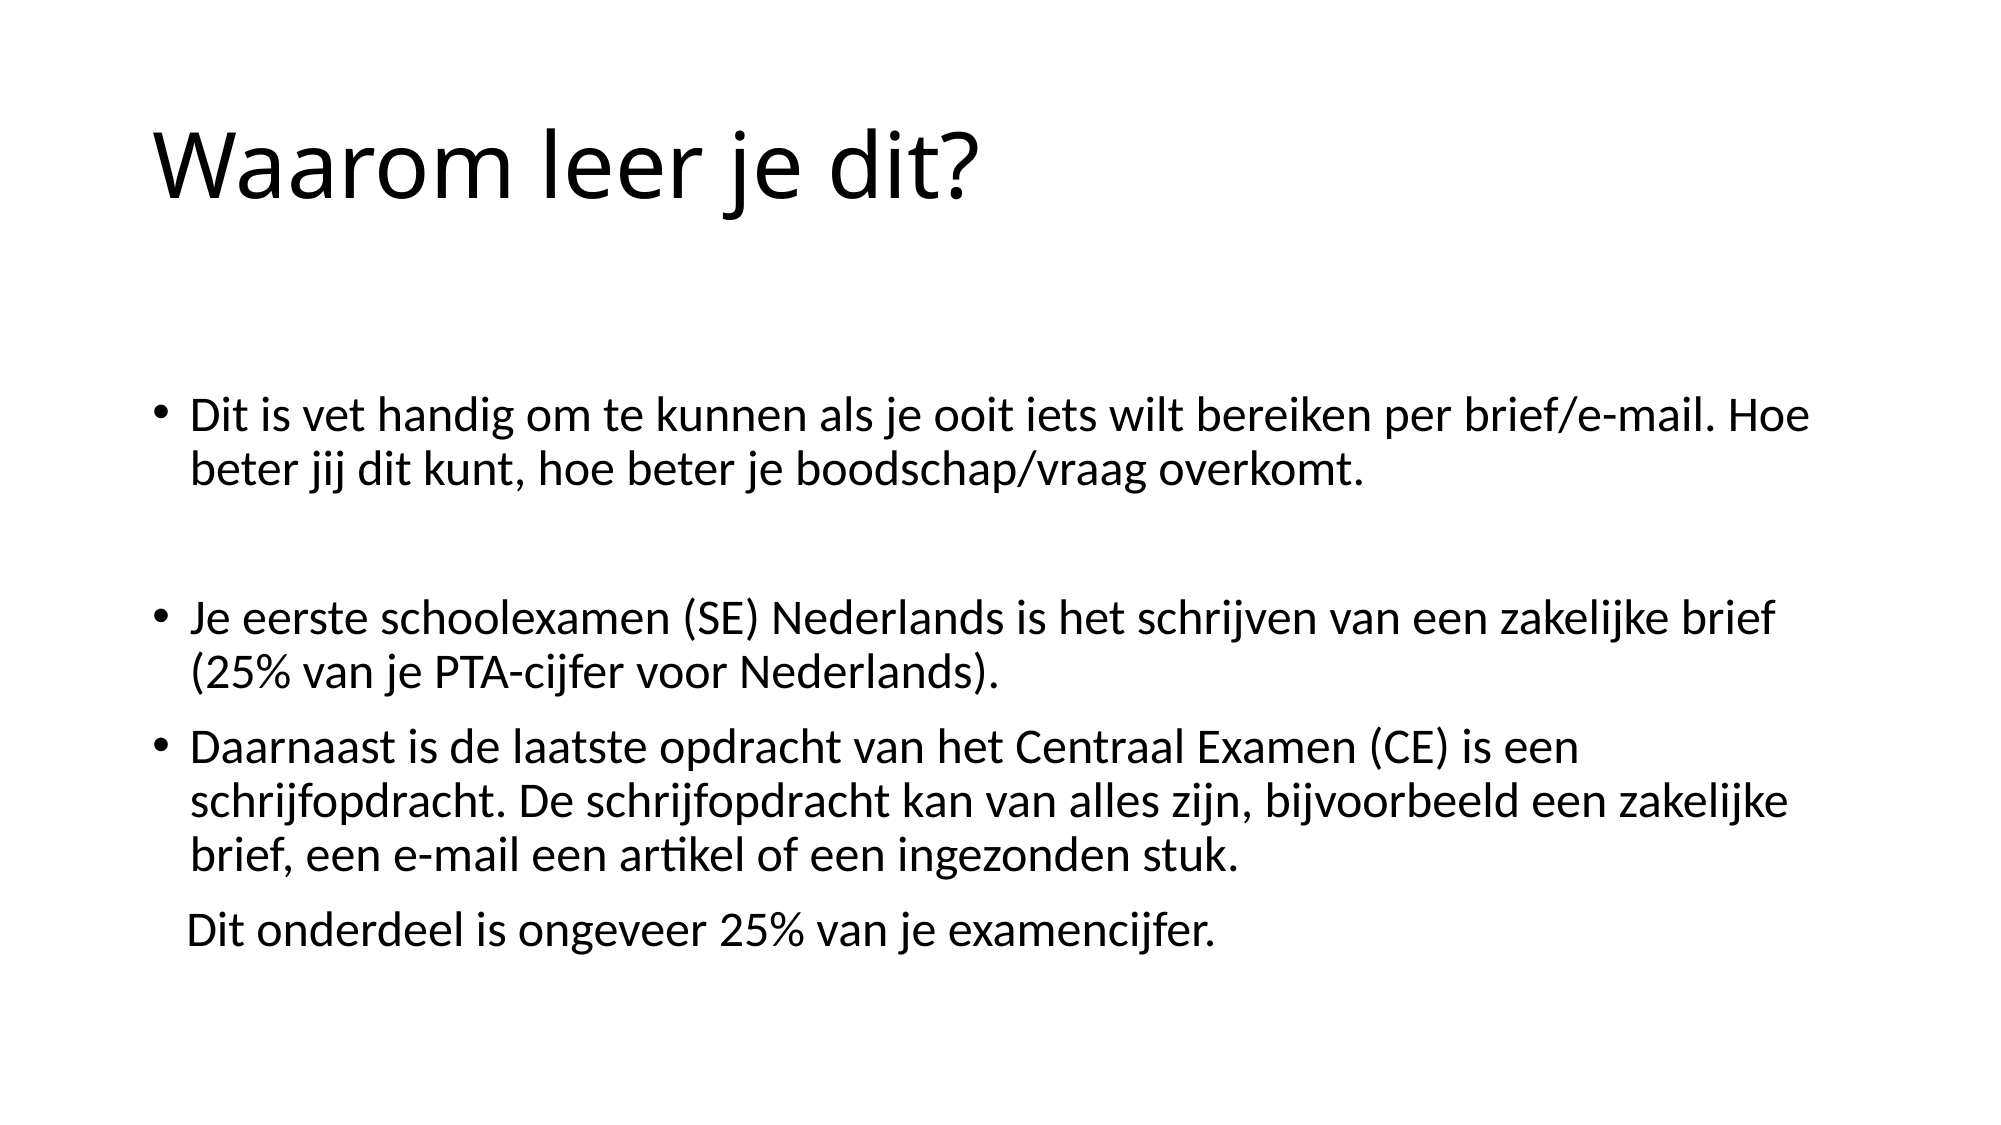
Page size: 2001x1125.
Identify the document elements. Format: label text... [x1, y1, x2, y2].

title Waarom leer je dit? [137, 59, 1863, 278]
list Dit is vet handig om te kunnen als je ooit iets wilt bereiken per brief/e-mail. Hoe beter jij dit kunt, hoe beter je boodschap/vraag overkomt. Je eerste schoolexamen (SE) Nederlands is het schrijven van een zakelijke brief (25% van je PTA-cijfer voor Nederlands). Daarnaast is de laatste opdracht van het Centraal Examen (CE) is een schrijfopdracht. De schrijfopdracht kan van alles zijn, bijvoorbeeld een zakelijke brief, een e-mail een artikel of een ingezonden stuk. Dit onderdeel is ongeveer 25% van je examencijfer. [137, 299, 1863, 1014]
